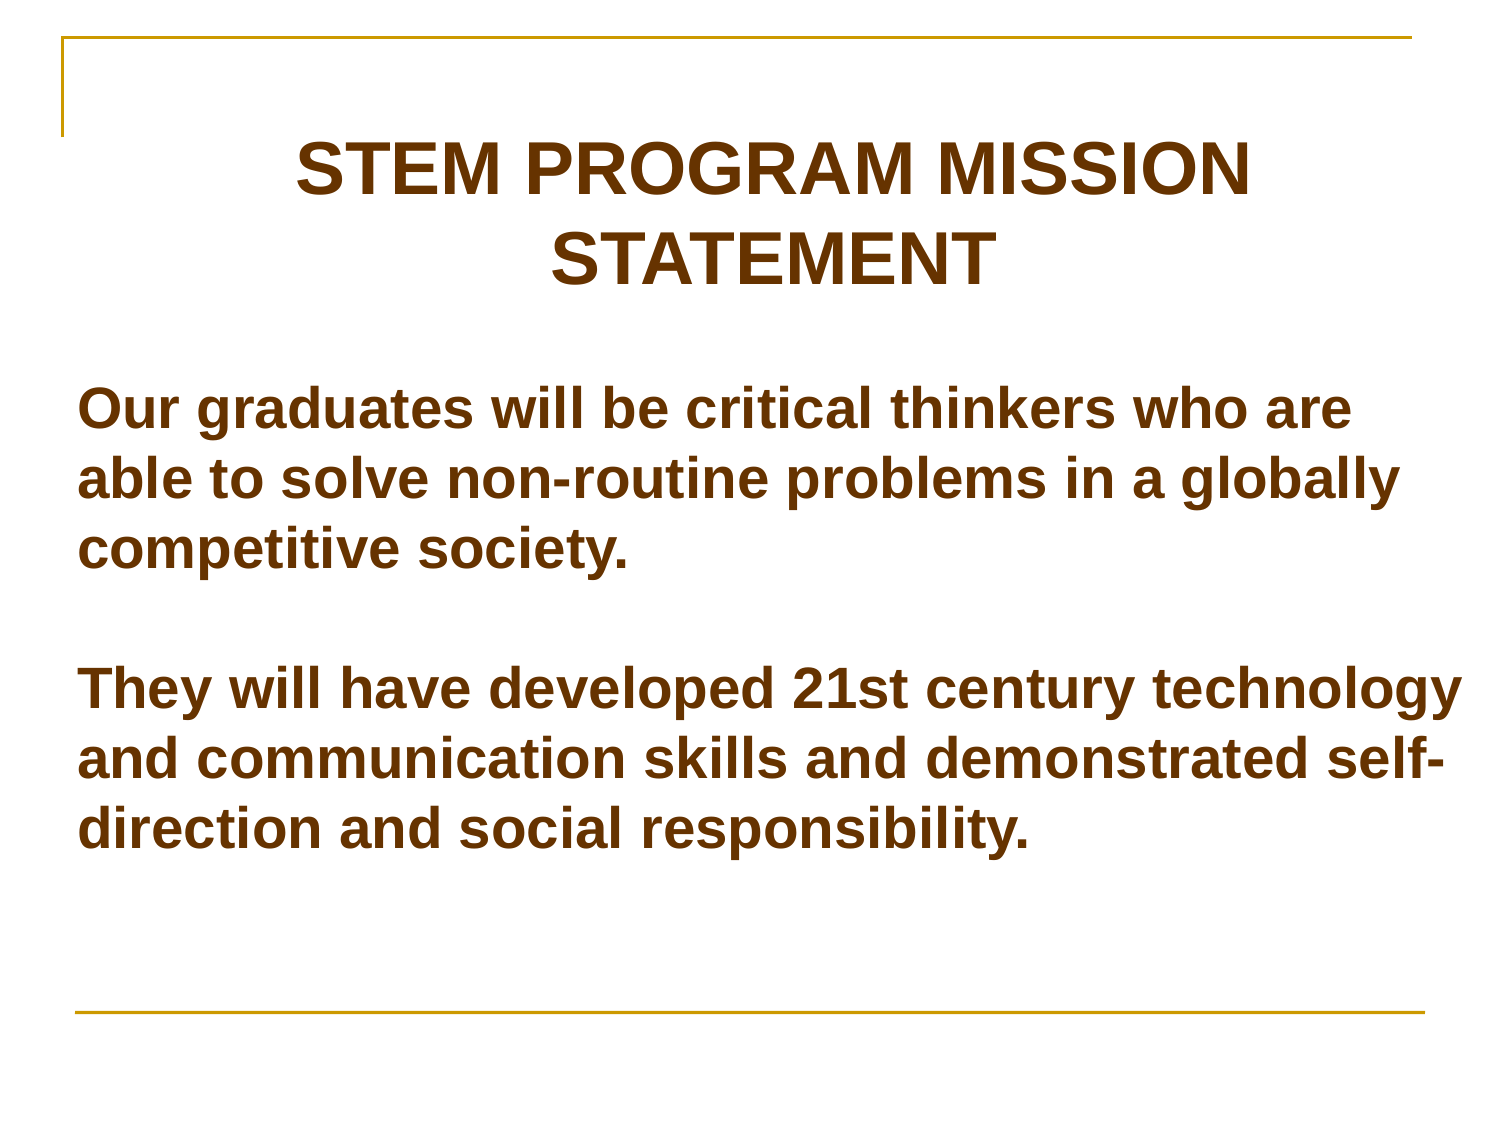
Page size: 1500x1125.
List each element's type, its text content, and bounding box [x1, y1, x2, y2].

text_box STEM PROGRAM MISSION STATEMENT Our graduates will be critical thinkers who are able to solve non-routine problems in a globally competitive society. They will have developed 21st century technology and communication skills and demonstrated self-direction and social responsibility. [62, 112, 1487, 1047]
